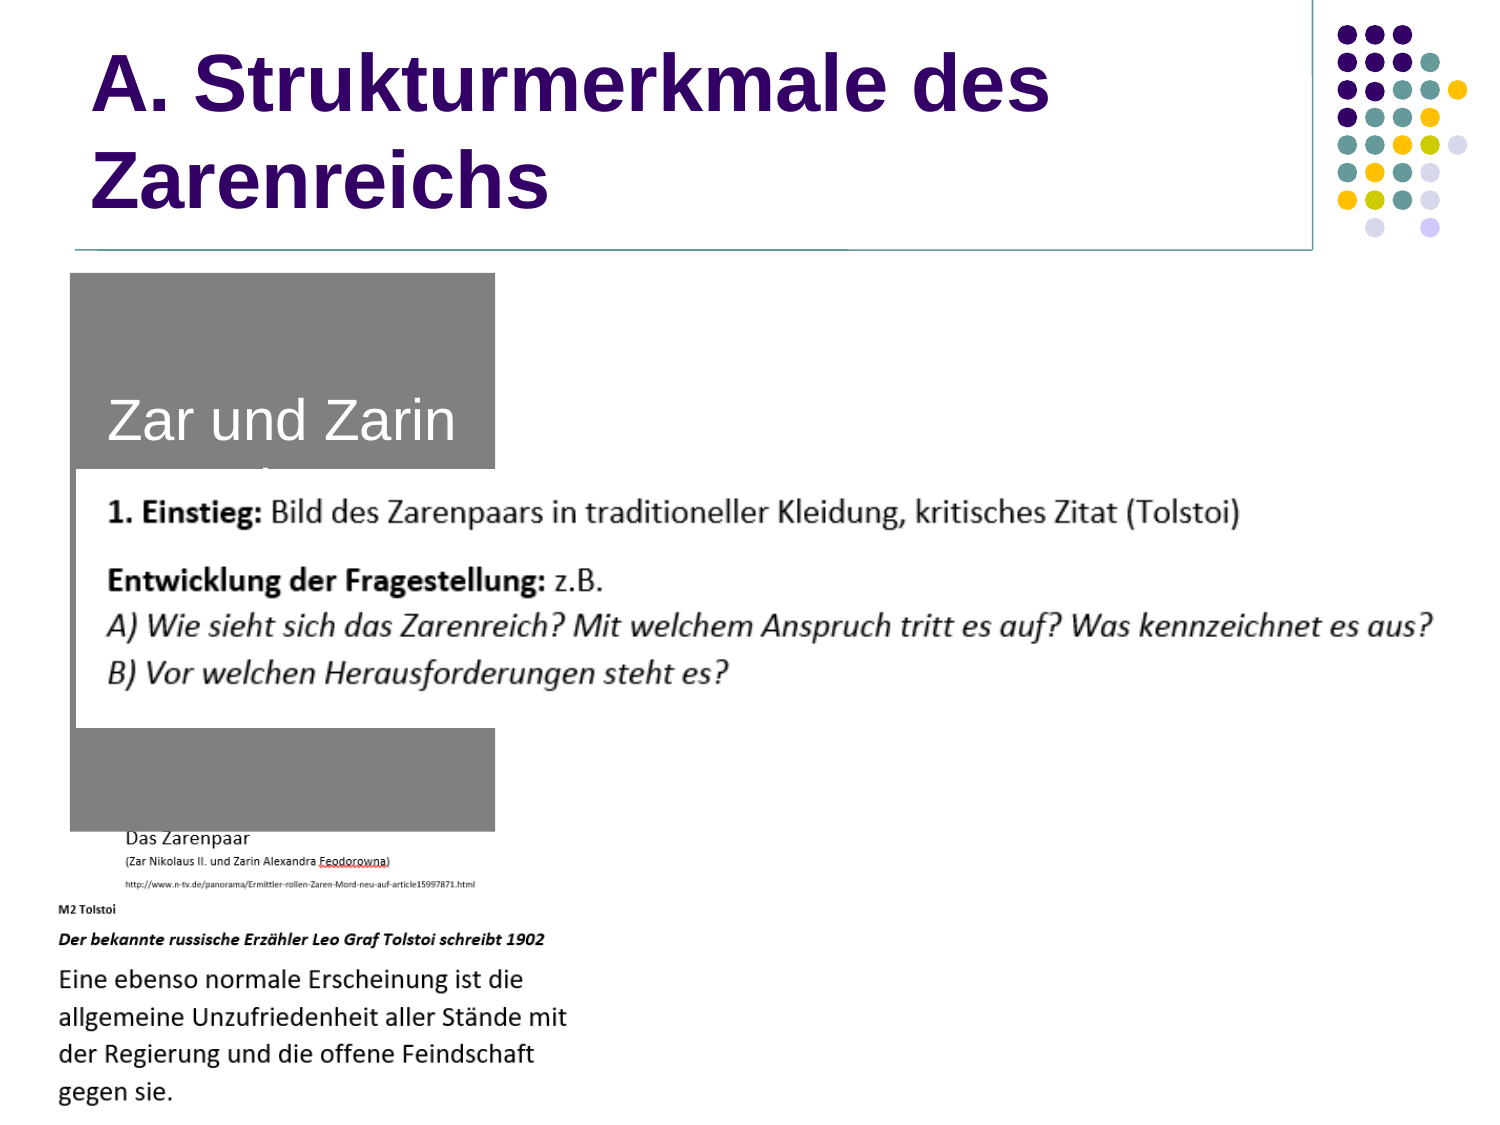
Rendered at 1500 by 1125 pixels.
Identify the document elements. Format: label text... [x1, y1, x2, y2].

text_box Zar und Zarin in traditionellem Kostüm (s.o.). [69, 272, 496, 820]
title A. Strukturmerkmale des Zarenreichs [74, 19, 1313, 233]
picture [29, 822, 608, 1111]
picture [75, 469, 1488, 729]
